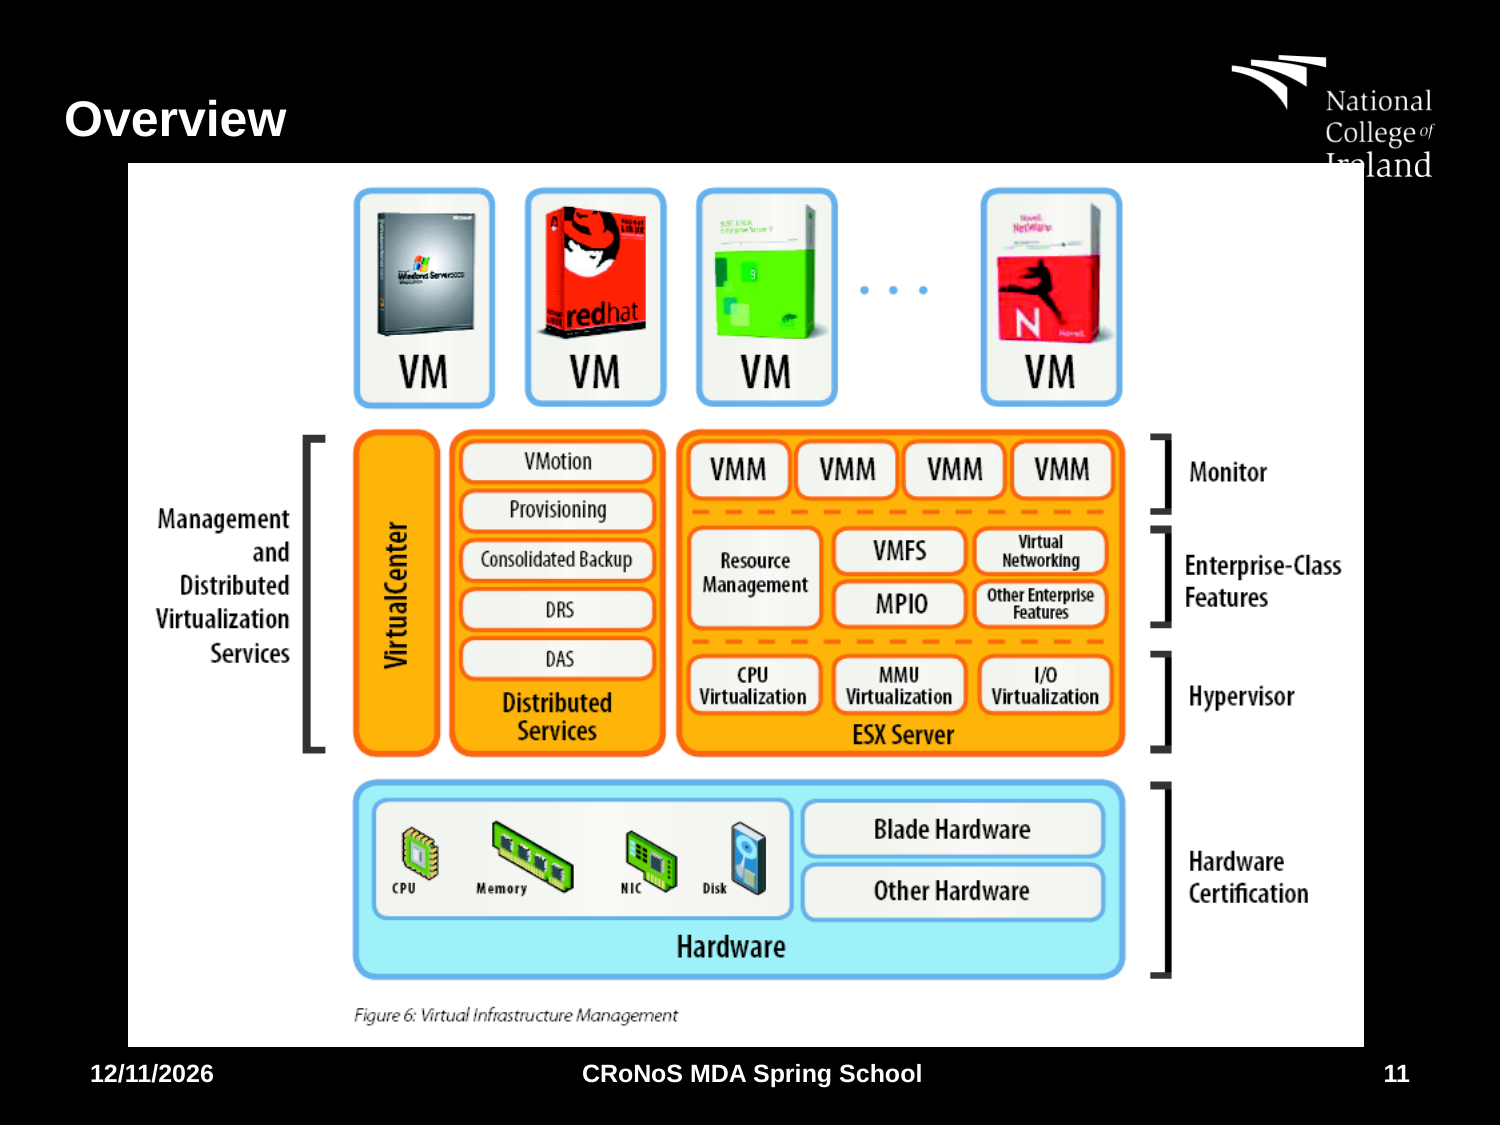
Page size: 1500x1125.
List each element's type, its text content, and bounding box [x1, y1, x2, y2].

slide_number 11 [1074, 1042, 1425, 1103]
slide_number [75, 1042, 425, 1103]
footer CRoNoS MDA Spring School [458, 1055, 1047, 1103]
picture [1231, 54, 1436, 178]
title Overview [63, 54, 1199, 148]
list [128, 163, 1364, 1047]
